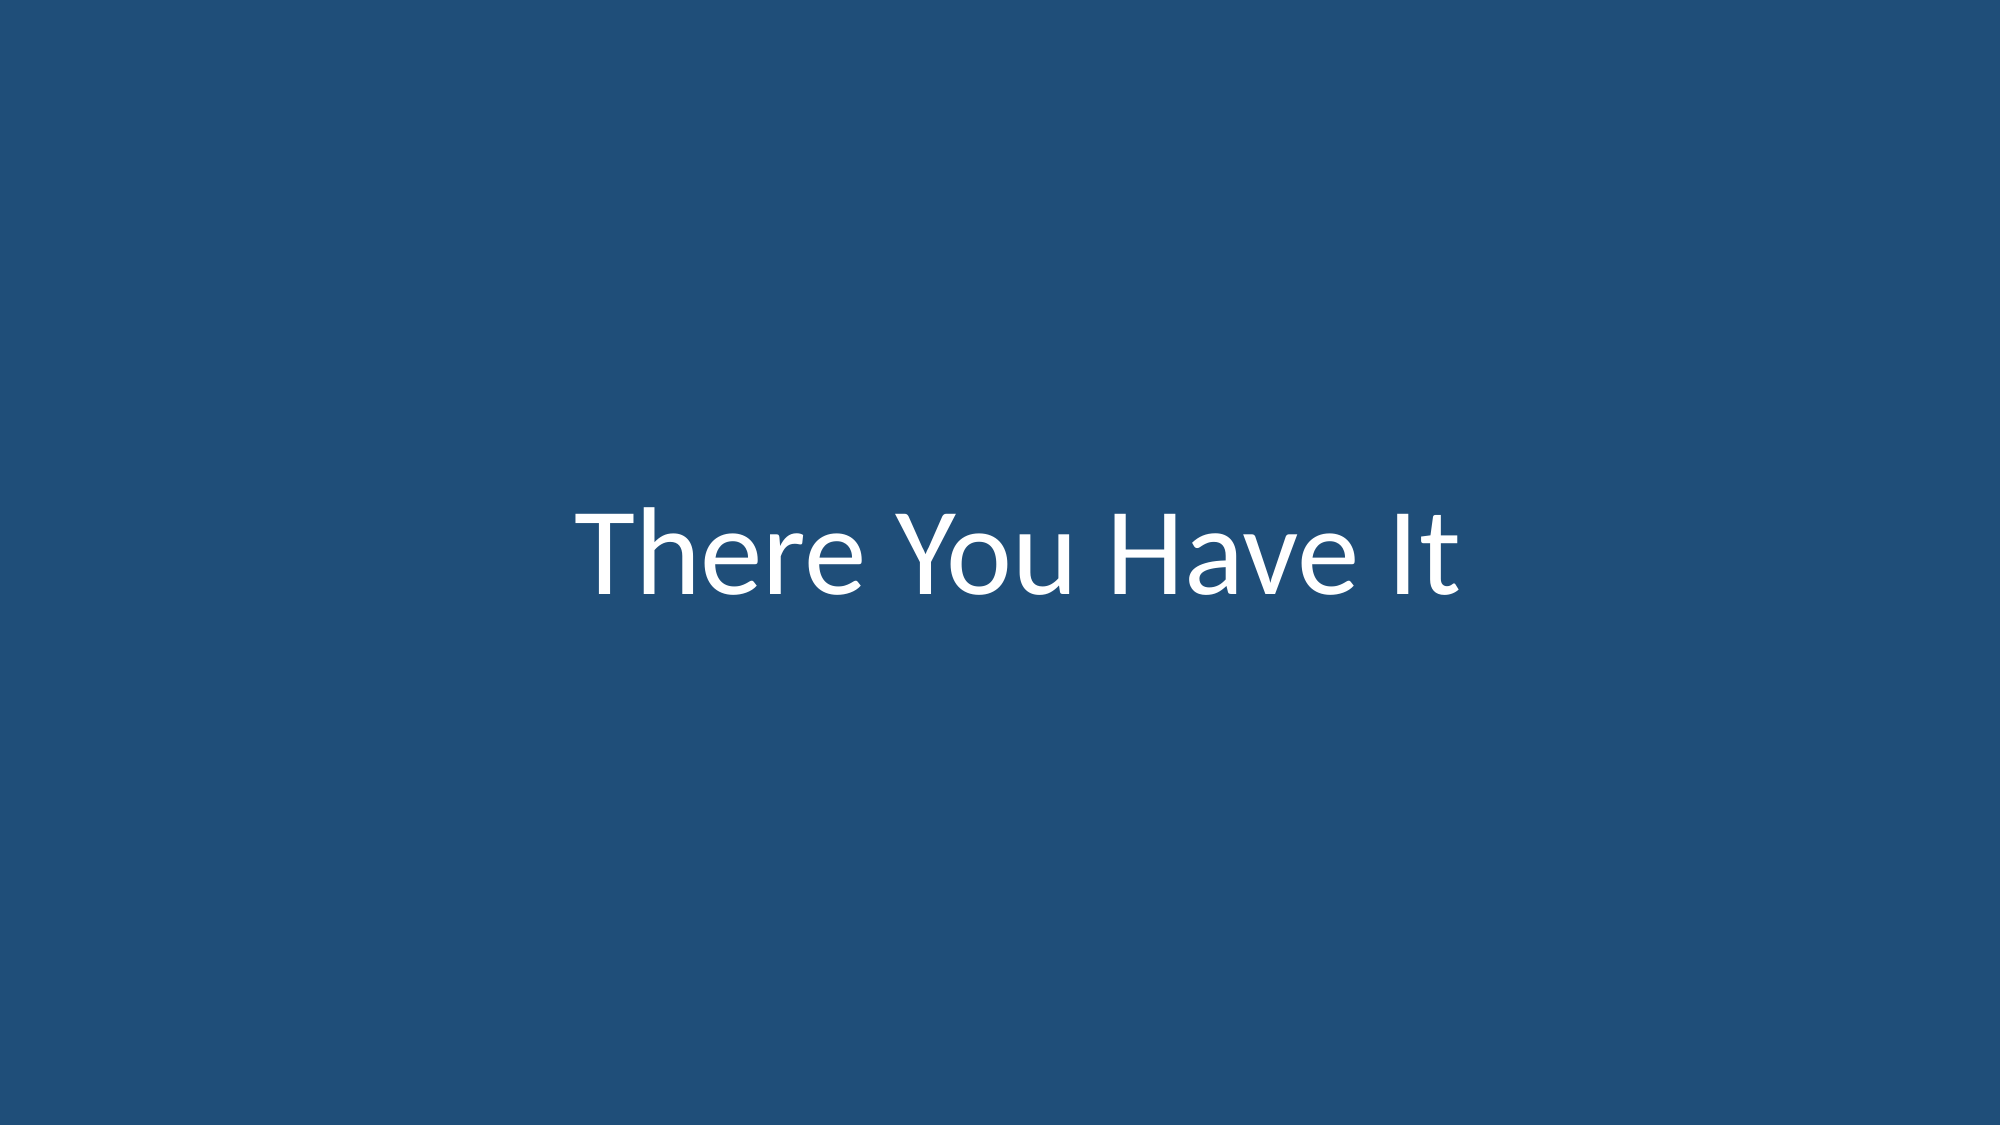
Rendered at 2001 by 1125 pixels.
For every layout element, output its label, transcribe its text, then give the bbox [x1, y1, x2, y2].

list There You Have It [155, 479, 1881, 1061]
